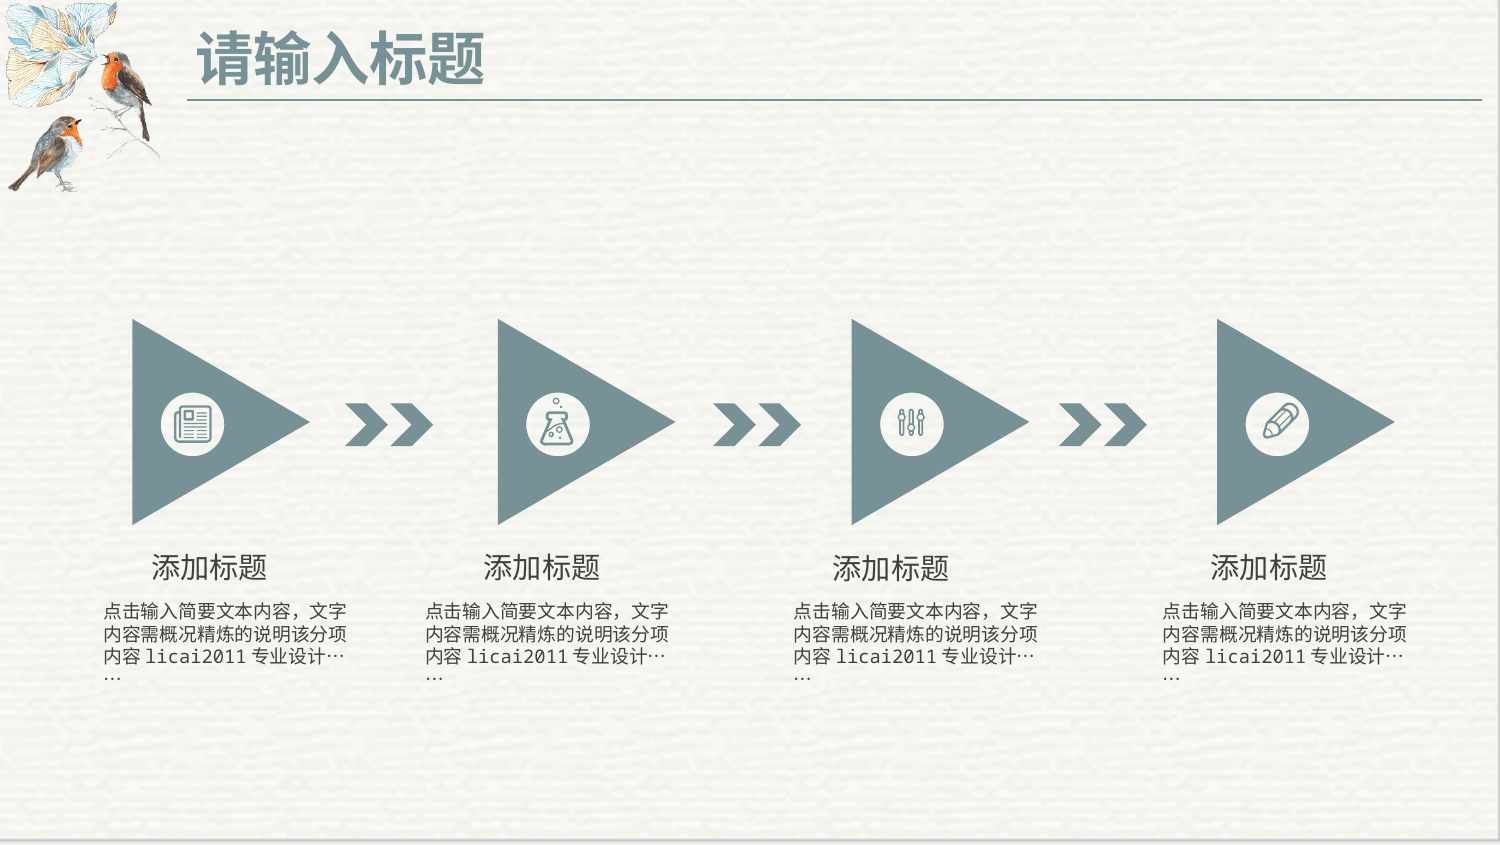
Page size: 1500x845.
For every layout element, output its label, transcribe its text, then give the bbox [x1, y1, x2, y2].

text_box [756, 401, 804, 449]
text_box [343, 401, 390, 449]
text_box 点击输入简要文本内容，文字内容需概况精炼的说明该分项内容licai2011专业设计…… [88, 592, 378, 698]
text_box [1102, 401, 1149, 449]
picture [0, 0, 1500, 844]
text_box [1056, 401, 1104, 449]
text_box 添加标题 [1196, 542, 1343, 592]
text_box [1215, 317, 1398, 527]
text_box [849, 317, 1032, 527]
text_box 点击输入简要文本内容，文字内容需概况精炼的说明该分项内容licai2011专业设计…… [779, 592, 1055, 698]
text_box [388, 401, 436, 449]
text_box [130, 317, 313, 527]
text_box 点击输入简要文本内容，文字内容需概况精炼的说明该分项内容licai2011专业设计…… [1148, 592, 1424, 698]
text_box 添加标题 [136, 542, 284, 592]
text_box [710, 401, 758, 449]
text_box 添加标题 [468, 542, 616, 592]
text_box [0, 0, 1483, 201]
text_box [1262, 402, 1299, 439]
text_box [495, 317, 678, 527]
text_box 添加标题 [817, 543, 965, 593]
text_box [534, 405, 580, 451]
text_box 点击输入简要文本内容，文字内容需概况精炼的说明该分项内容licai2011专业设计…… [410, 592, 686, 698]
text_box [897, 408, 926, 437]
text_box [173, 405, 212, 444]
